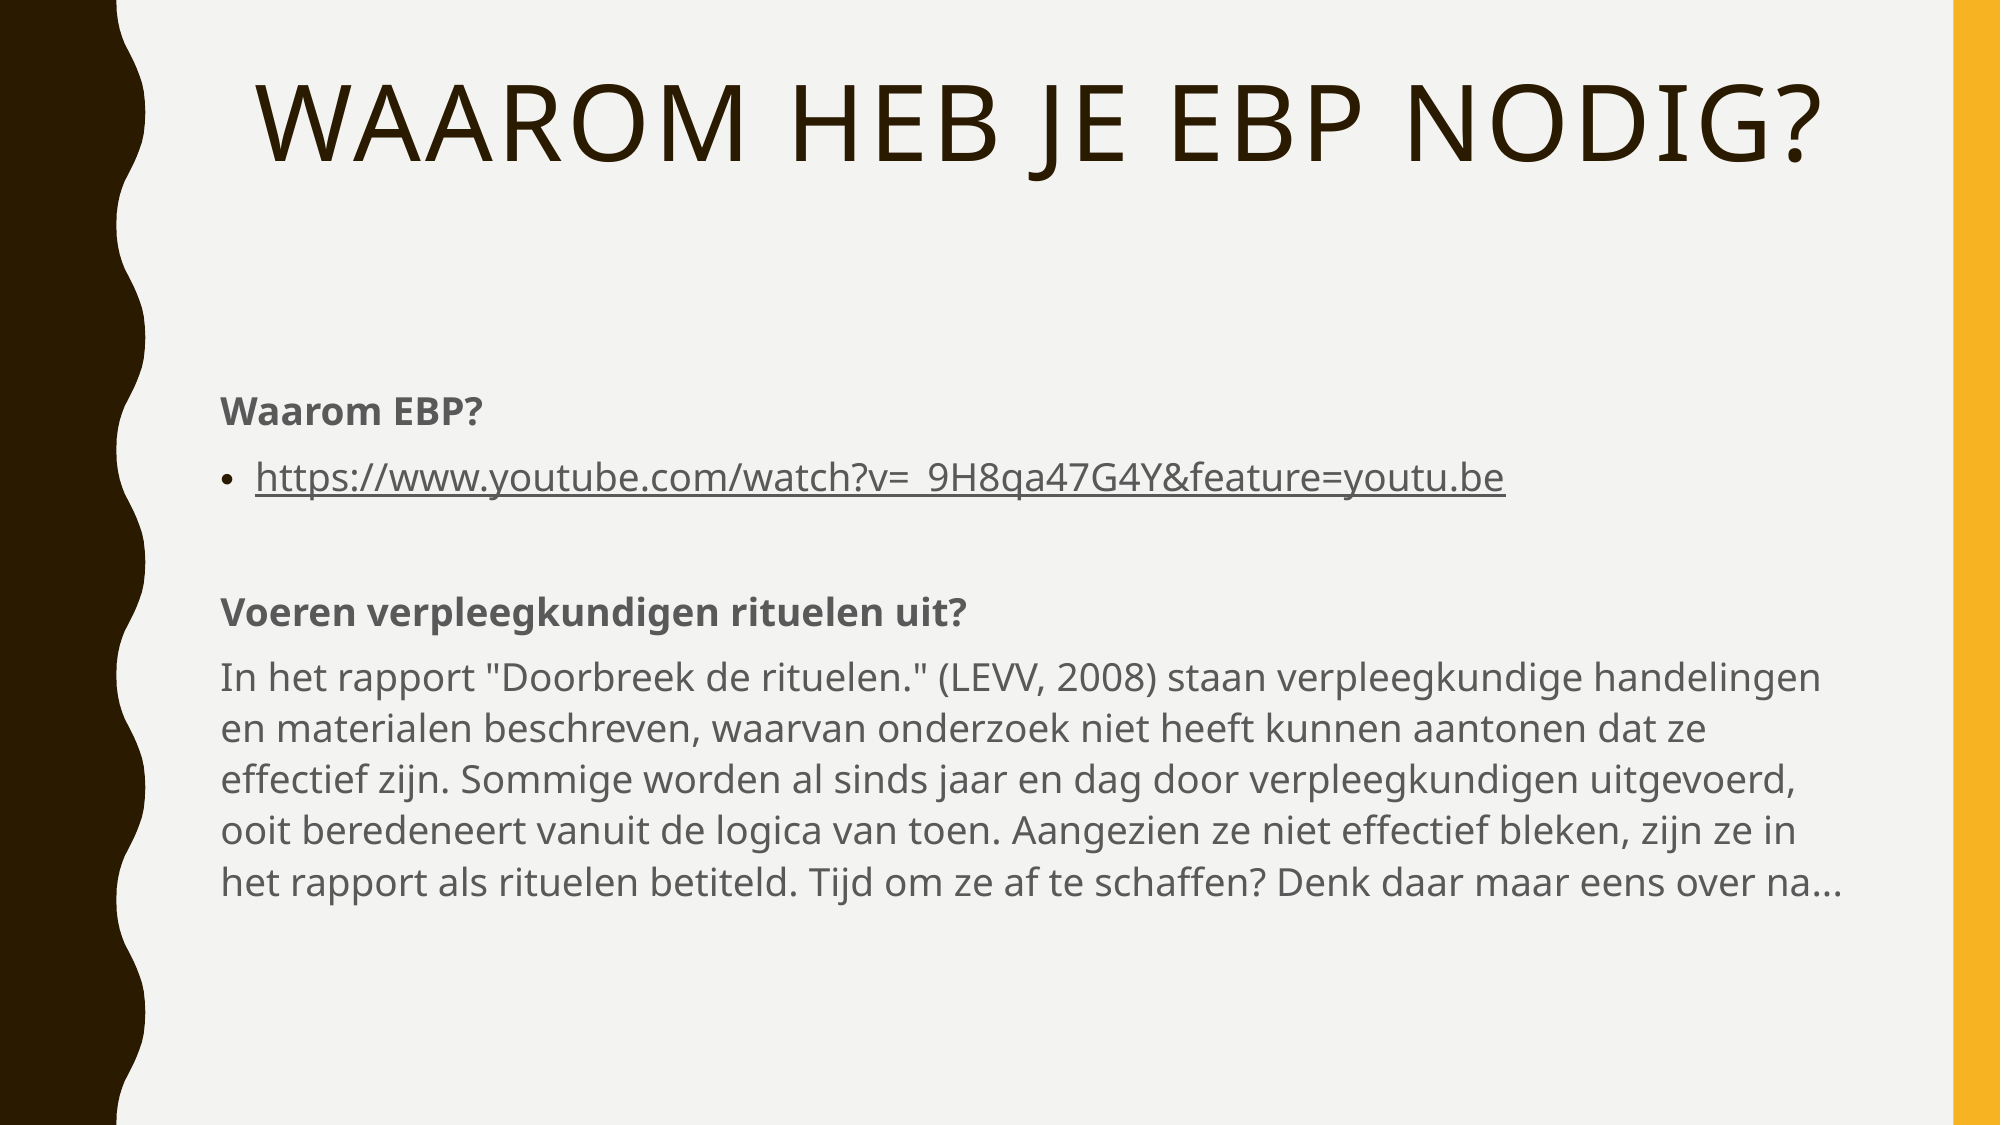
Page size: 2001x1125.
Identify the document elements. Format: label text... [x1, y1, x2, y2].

list Waarom EBP? https://www.youtube.com/watch?v=_9H8qa47G4Y&feature=youtu.be Voeren verpleegkundigen rituelen uit? In het rapport "Doorbreek de rituelen." (LEVV, 2008) staan verpleegkundige handelingen en materialen beschreven, waarvan onderzoek niet heeft kunnen aantonen dat ze effectief zijn. Sommige worden al sinds jaar en dag door verpleegkundigen uitgevoerd, ooit beredeneert vanuit de logica van toen. Aangezien ze niet effectief bleken, zijn ze in het rapport als rituelen betiteld. Tijd om ze af te schaffen? Denk daar maar eens over na... [205, 375, 1875, 965]
title Waarom heb je EBP nodig? [205, 62, 1875, 308]
